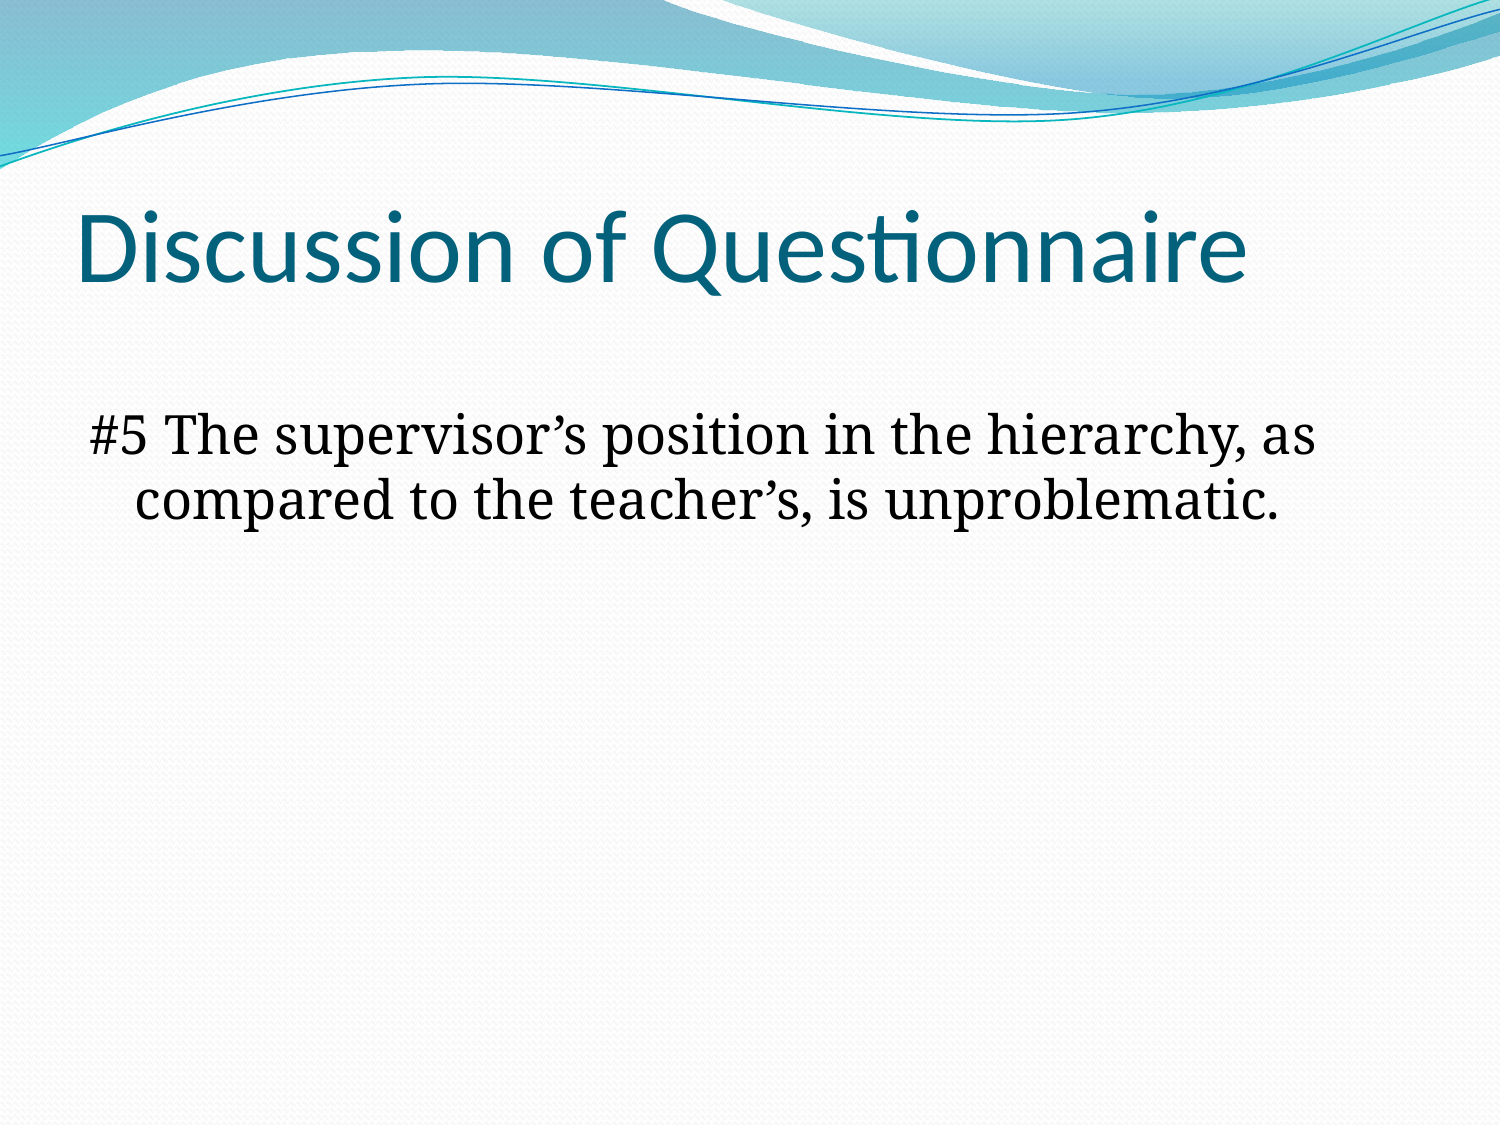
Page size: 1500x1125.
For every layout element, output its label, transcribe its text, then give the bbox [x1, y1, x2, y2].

list #5 The supervisor’s position in the hierarchy, as compared to the teacher’s, is unproblematic. [75, 317, 1425, 1038]
title Discussion of Questionnaire [75, 115, 1425, 303]
